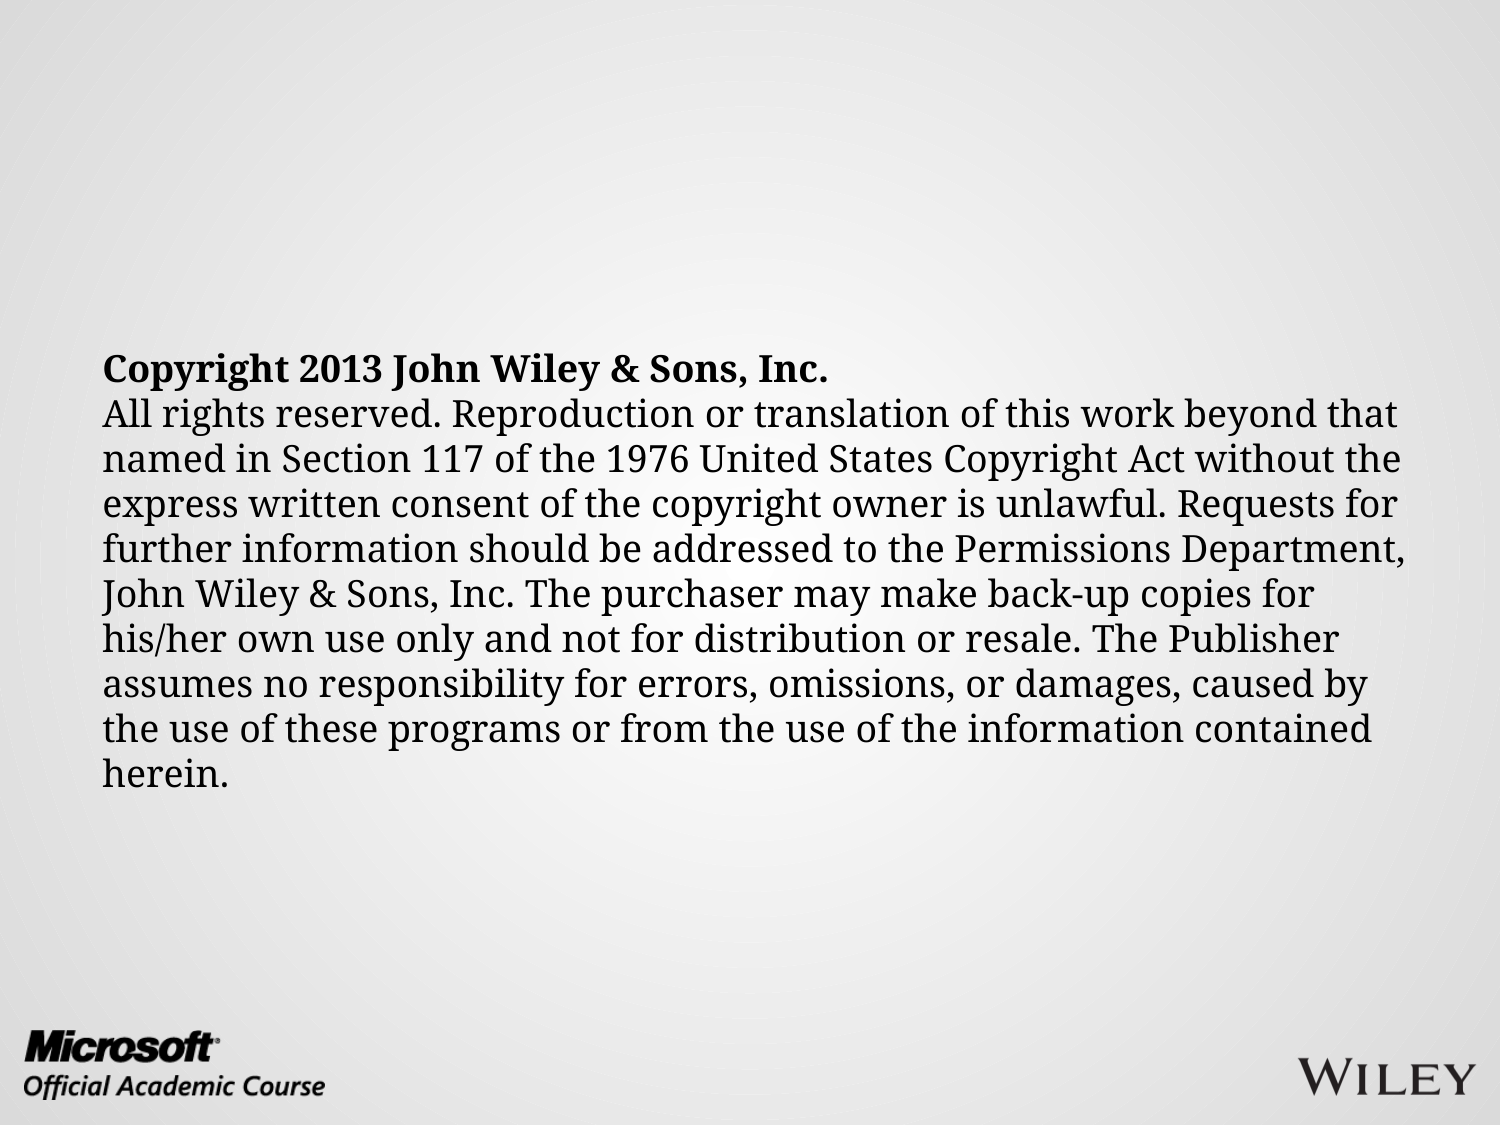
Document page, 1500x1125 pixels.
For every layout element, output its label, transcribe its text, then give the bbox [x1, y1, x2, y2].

picture [24, 1030, 326, 1101]
text_box Copyright 2013 John Wiley & Sons, Inc. All rights reserved. Reproduction or translation of this work beyond that named in Section 117 of the 1976 United States Copyright Act without the express written consent of the copyright owner is unlawful. Requests for further information should be addressed to the Permissions Department, John Wiley & Sons, Inc. The purchaser may make back-up copies for his/her own use only and not for distribution or resale. The Publisher assumes no responsibility for errors, omissions, or damages, caused by the use of these programs or from the use of the information contained herein. [87, 337, 1425, 848]
picture [1268, 1029, 1500, 1125]
